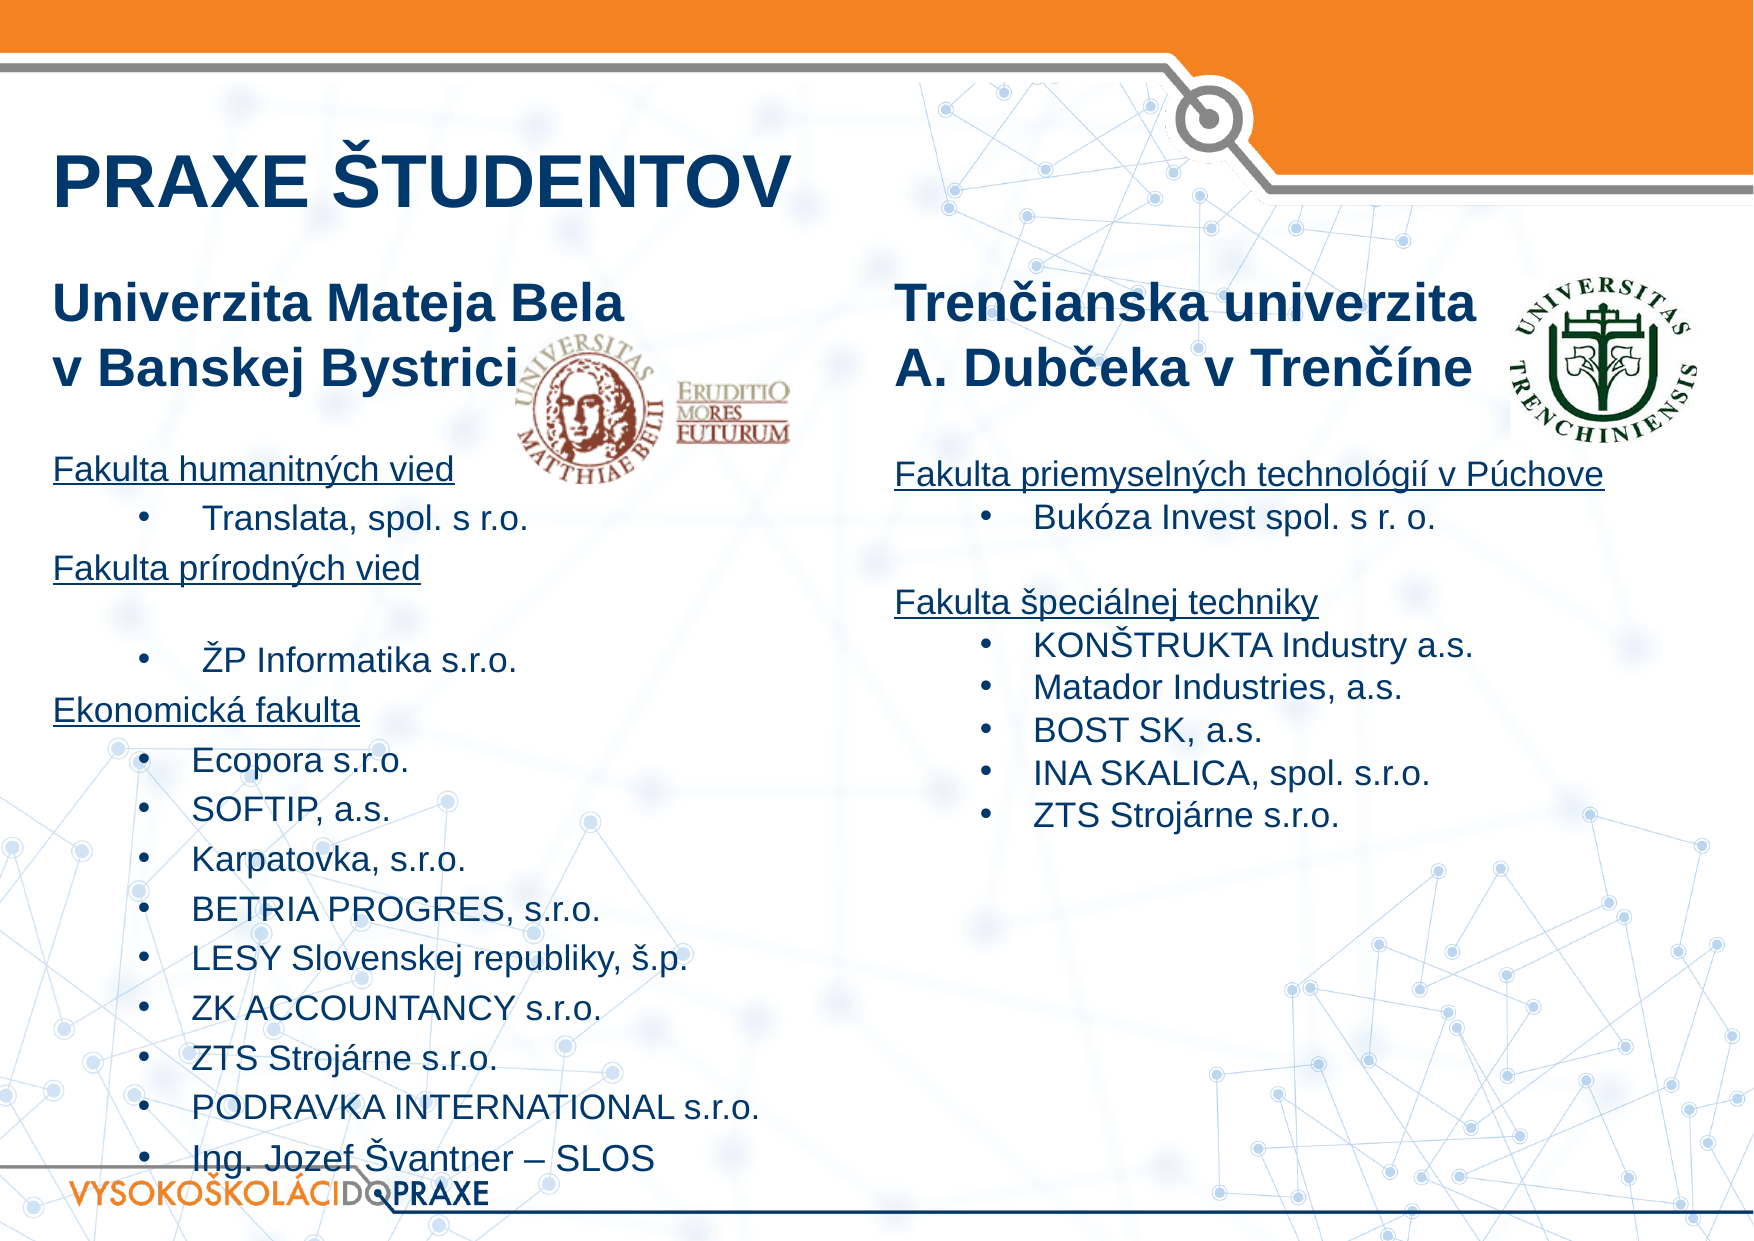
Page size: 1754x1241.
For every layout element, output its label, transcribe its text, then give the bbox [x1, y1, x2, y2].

picture [1510, 277, 1697, 443]
picture [515, 299, 791, 517]
title Praxe študentov [35, 97, 1234, 257]
picture [0, 0, 1754, 1241]
list Univerzita Mateja Bela v Banskej Bystrici Fakulta humanitných vied Translata, spol. s r.o. Fakulta prírodných vied ŽP Informatika s.r.o. Ekonomická fakulta Ecopora s.r.o. SOFTIP, a.s. Karpatovka, s.r.o. BETRIA PROGRES, s.r.o. LESY Slovenskej republiky, š.p. ZK ACCOUNTANCY s.r.o. ZTS Strojárne s.r.o. PODRAVKA INTERNATIONAL s.r.o. Ing. Jozef Švantner – SLOS Trenčianska univerzita A. Dubčeka v Trenčíne Fakulta priemyselných technológií v Púchove Bukóza Invest spol. s r. o. Fakulta špeciálnej techniky KONŠTRUKTA Industry a.s. Matador Industries, a.s. BOST SK, a.s. INA SKALICA, spol. s.r.o. ZTS Strojárne s.r.o. [35, 259, 1754, 1194]
